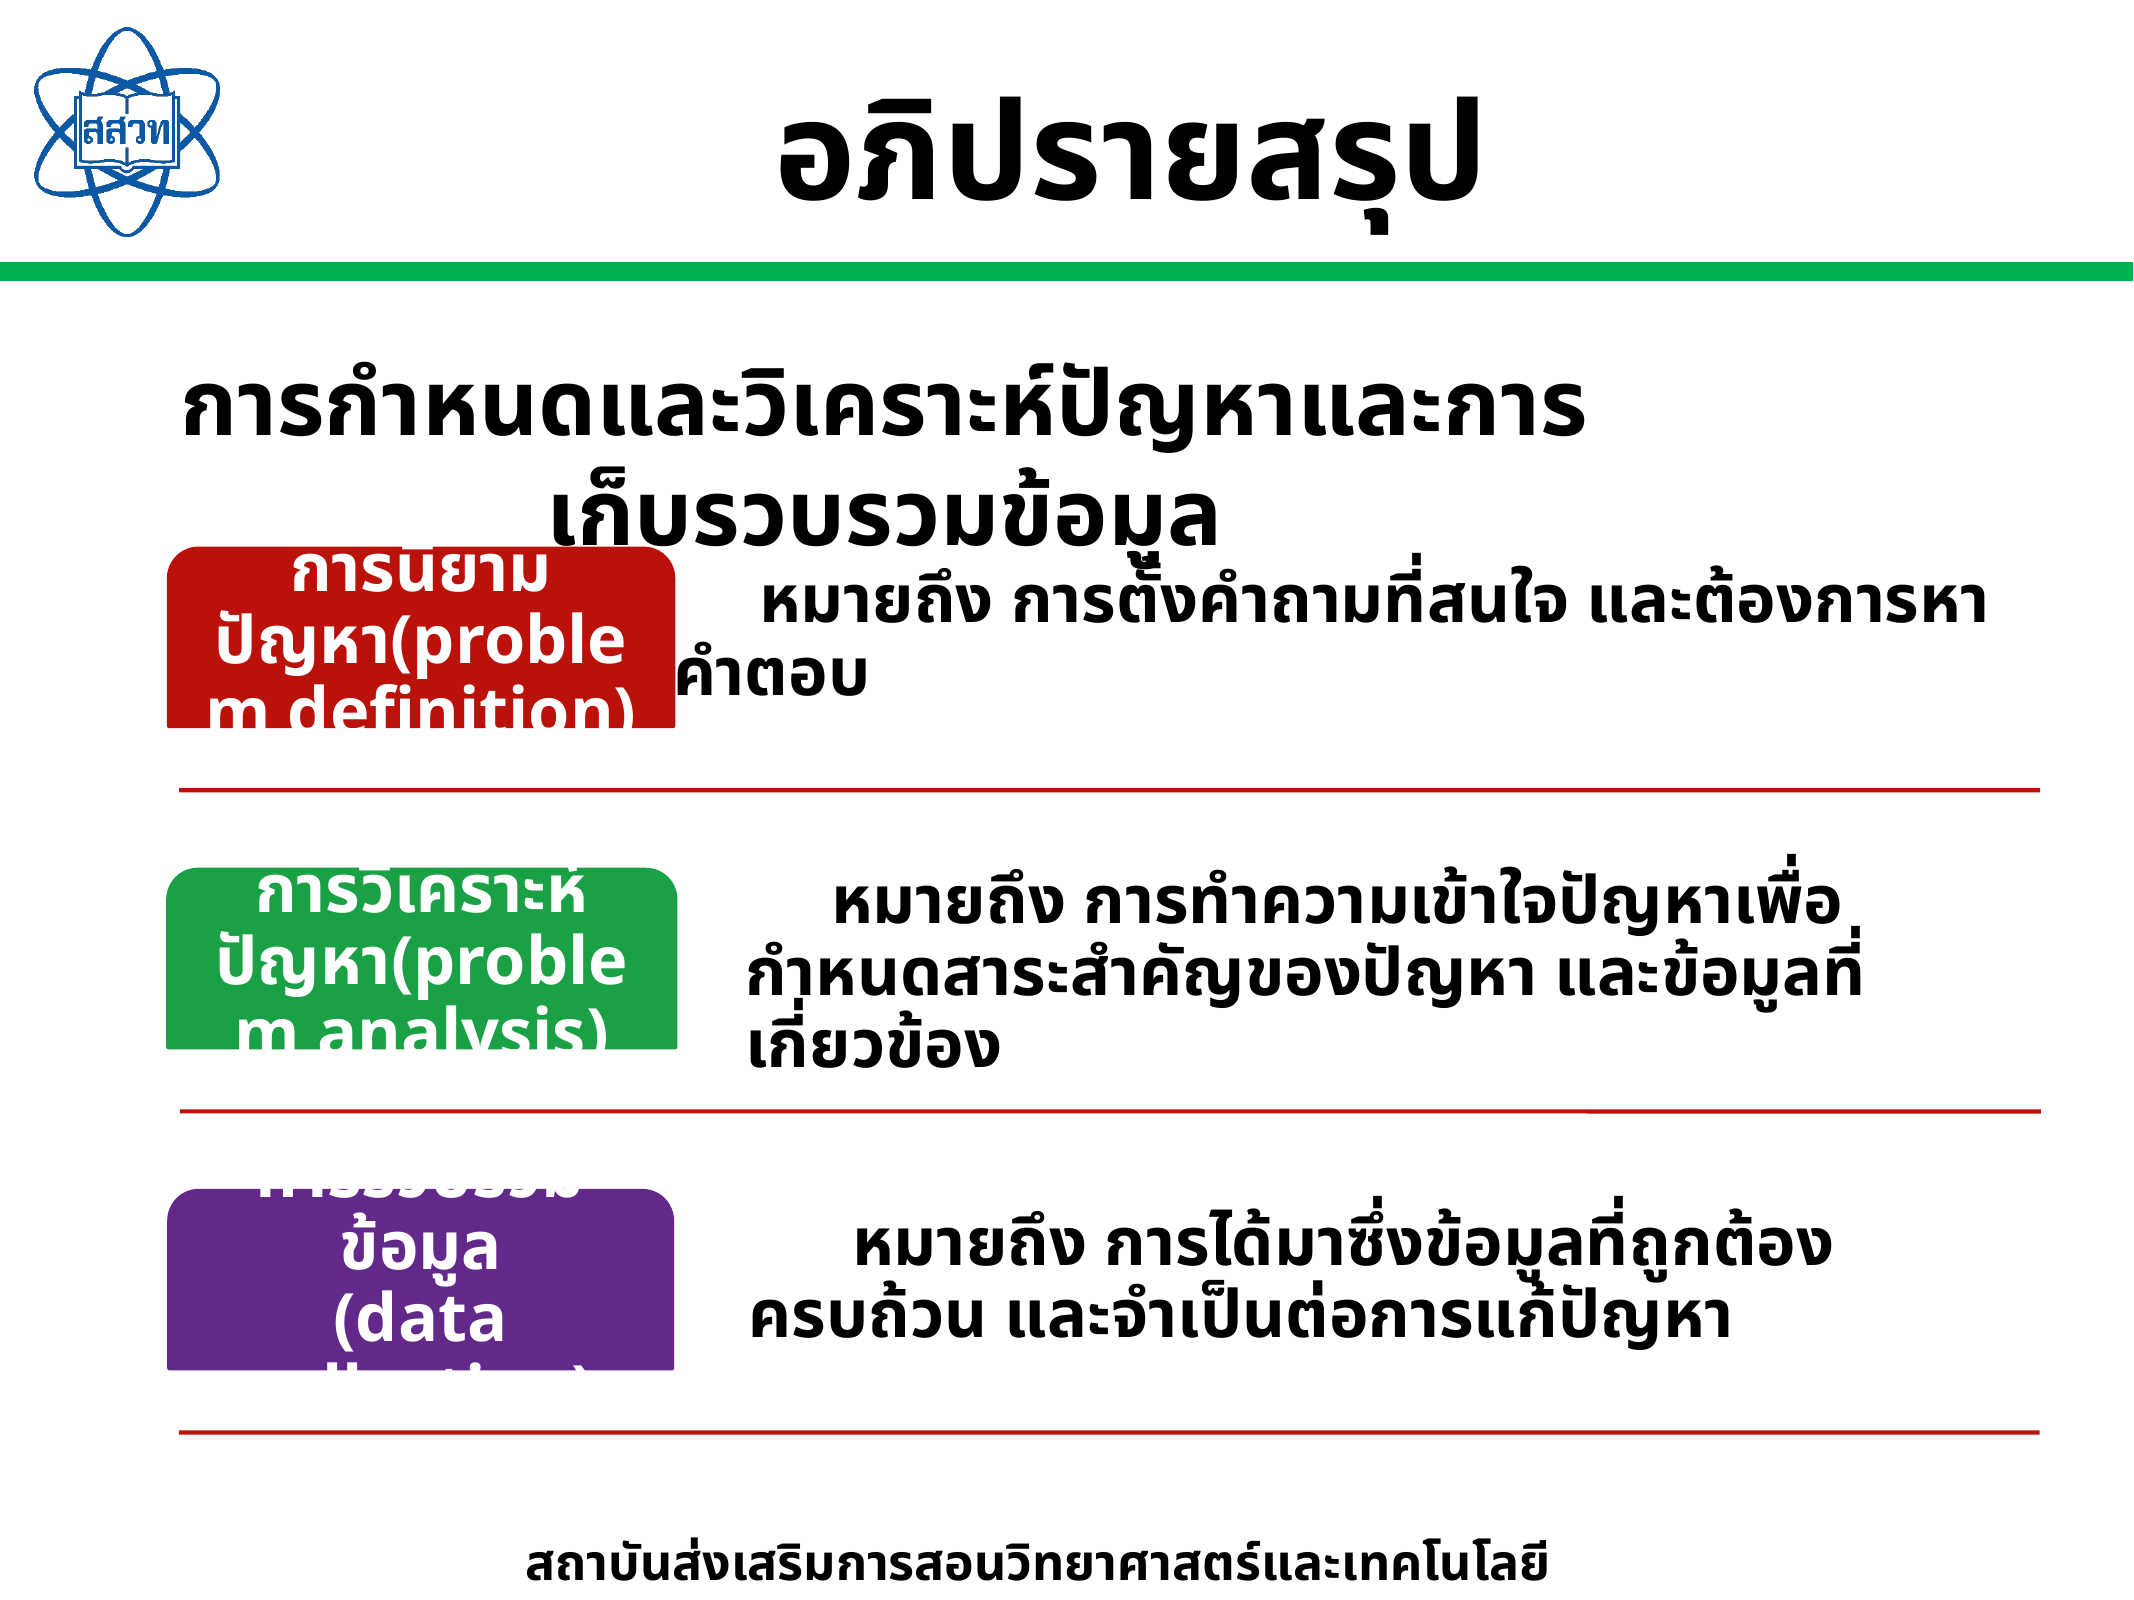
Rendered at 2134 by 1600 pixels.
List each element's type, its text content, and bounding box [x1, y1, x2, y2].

text_box การกำหนดและวิเคราะห์ปัญหาและการเก็บรวบรวมข้อมูล [126, 336, 1643, 571]
text_box สถาบันส่งเสริมการสอนวิทยาศาสตร์และเทคโนโลยี [74, 1522, 2002, 1589]
picture [33, 27, 220, 237]
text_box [173, 484, 2036, 1433]
text_box อภิปรายสรุป [227, 53, 2058, 236]
